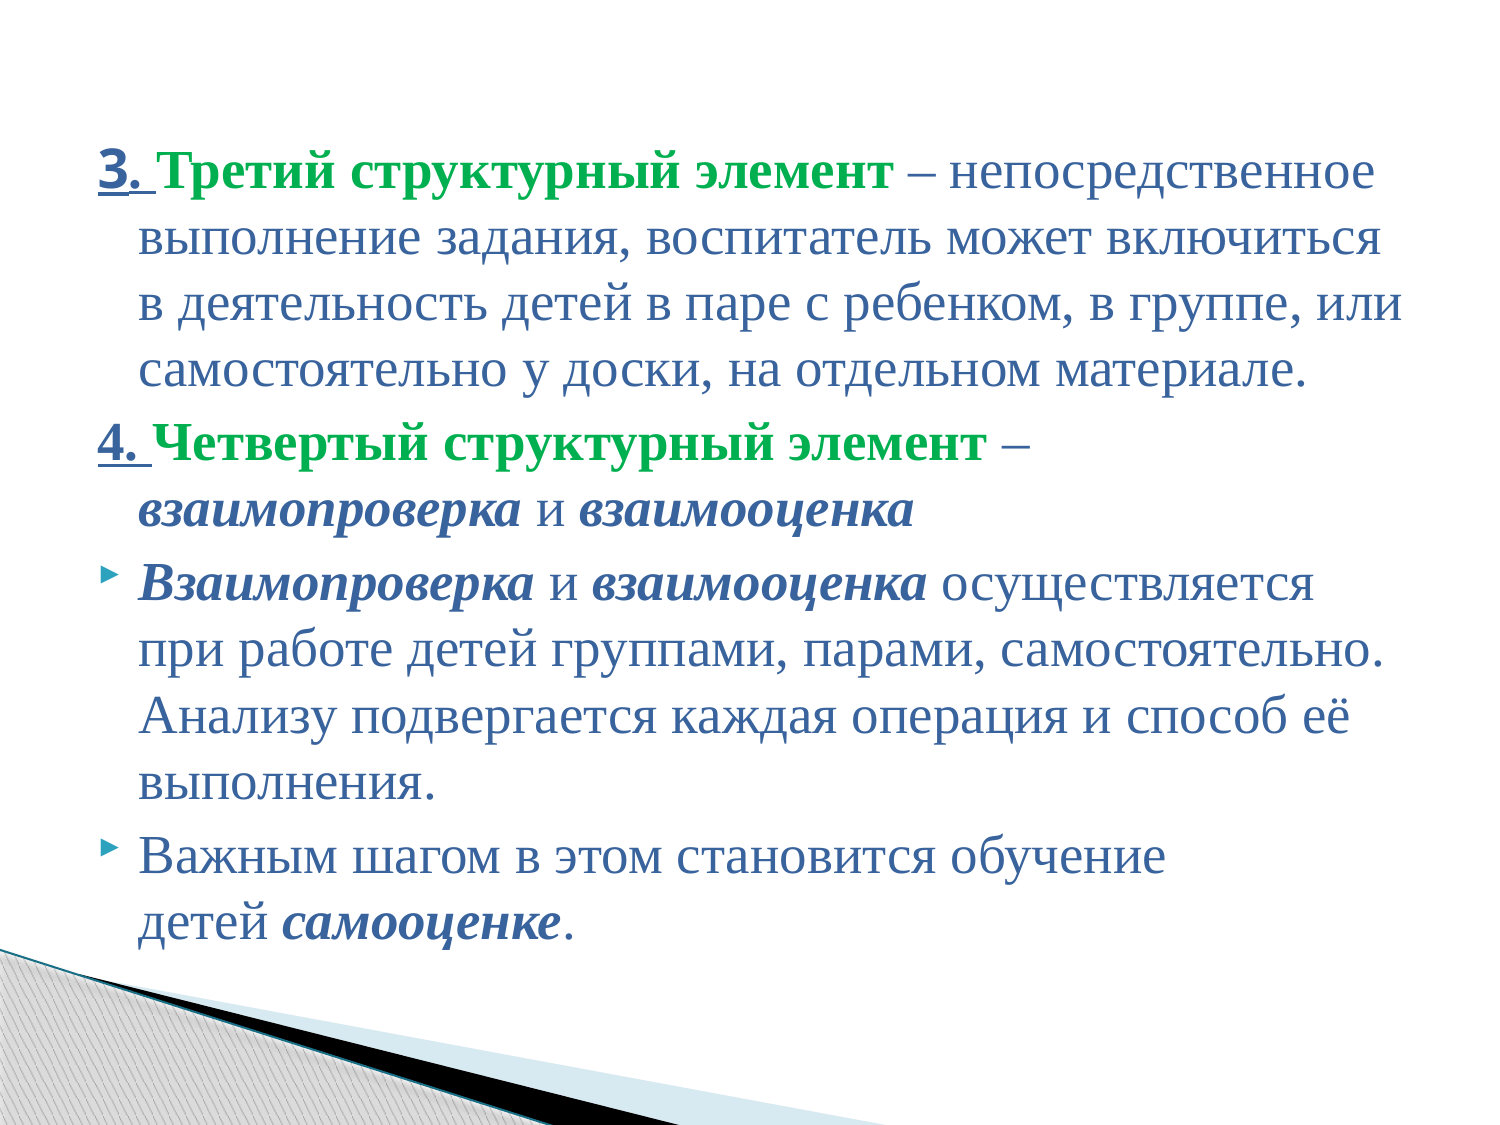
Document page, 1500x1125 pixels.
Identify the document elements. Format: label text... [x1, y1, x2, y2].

list 3. Третий структурный элемент – непосредственное выполнение задания, воспитатель может включиться в деятельность детей в паре с ребенком, в группе, или самостоятельно у доски, на отдельном материале. 4. Четвертый структурный элемент – взаимопроверка и взаимооценка Взаимопроверка и взаимооценка осуществляется при работе детей группами, парами, самостоятельно. Анализу подвергается каждая операция и способ её выполнения. Важным шагом в этом становится обучение детей самооценке. [64, 125, 1426, 986]
